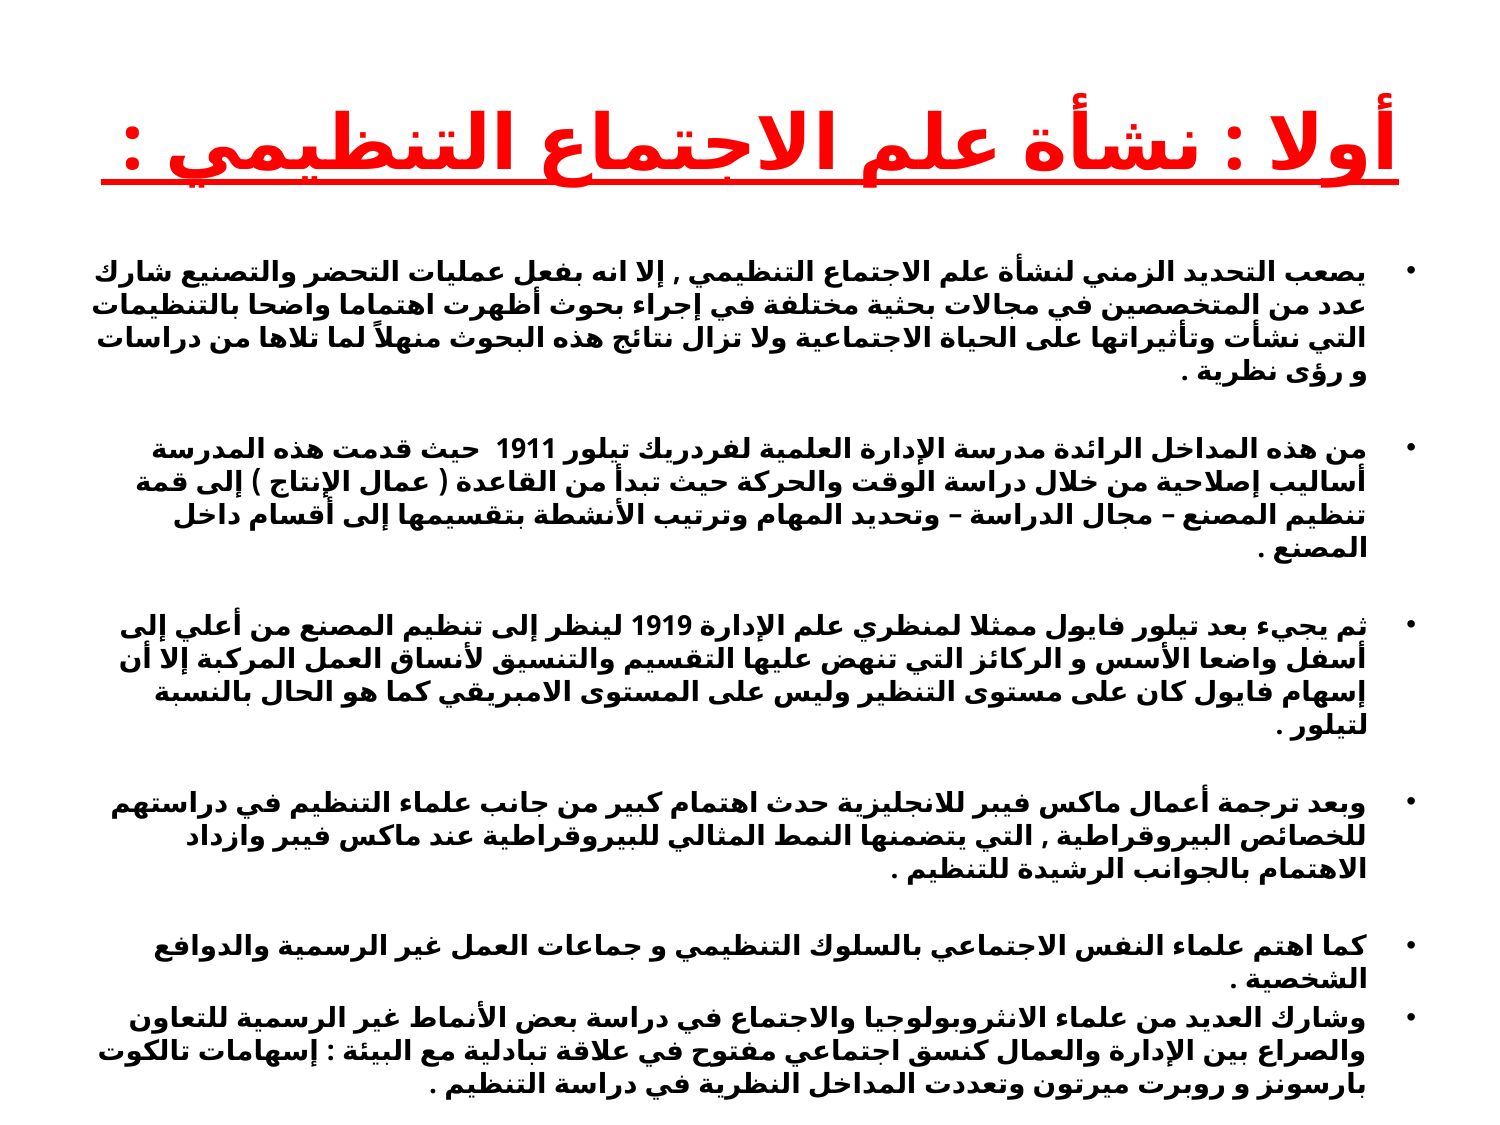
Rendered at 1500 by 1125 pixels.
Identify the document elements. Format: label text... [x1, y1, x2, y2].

title أولا : نشأة علم الاجتماع التنظيمي : [75, 45, 1425, 233]
list يصعب التحديد الزمني لنشأة علم الاجتماع التنظيمي , إلا انه بفعل عمليات التحضر والتصنيع شارك عدد من المتخصصين في مجالات بحثية مختلفة في إجراء بحوث أظهرت اهتماما واضحا بالتنظيمات التي نشأت وتأثيراتها على الحياة الاجتماعية ولا تزال نتائج هذه البحوث منهلاً لما تلاها من دراسات و رؤى نظرية . من هذه المداخل الرائدة مدرسة الإدارة العلمية لفردريك تيلور 1911 حيث قدمت هذه المدرسة أساليب إصلاحية من خلال دراسة الوقت والحركة حيث تبدأ من القاعدة ( عمال الإنتاج ) إلى قمة تنظيم المصنع – مجال الدراسة – وتحديد المهام وترتيب الأنشطة بتقسيمها إلى أقسام داخل المصنع . ثم يجيء بعد تيلور فايول ممثلا لمنظري علم الإدارة 1919 لينظر إلى تنظيم المصنع من أعلي إلى أسفل واضعا الأسس و الركائز التي تنهض عليها التقسيم والتنسيق لأنساق العمل المركبة إلا أن إسهام فايول كان على مستوى التنظير وليس على المستوى الامبريقي كما هو الحال بالنسبة لتيلور . وبعد ترجمة أعمال ماكس فيبر للانجليزية حدث اهتمام كبير من جانب علماء التنظيم في دراستهم للخصائص البيروقراطية , التي يتضمنها النمط المثالي للبيروقراطية عند ماكس فيبر وازداد الاهتمام بالجوانب الرشيدة للتنظيم . كما اهتم علماء النفس الاجتماعي بالسلوك التنظيمي و جماعات العمل غير الرسمية والدوافع الشخصية . وشارك العديد من علماء الانثروبولوجيا والاجتماع في دراسة بعض الأنماط غير الرسمية للتعاون والصراع بين الإدارة والعمال كنسق اجتماعي مفتوح في علاقة تبادلية مع البيئة : إسهامات تالكوت بارسونز و روبرت ميرتون وتعددت المداخل النظرية في دراسة التنظيم . [75, 246, 1425, 1125]
